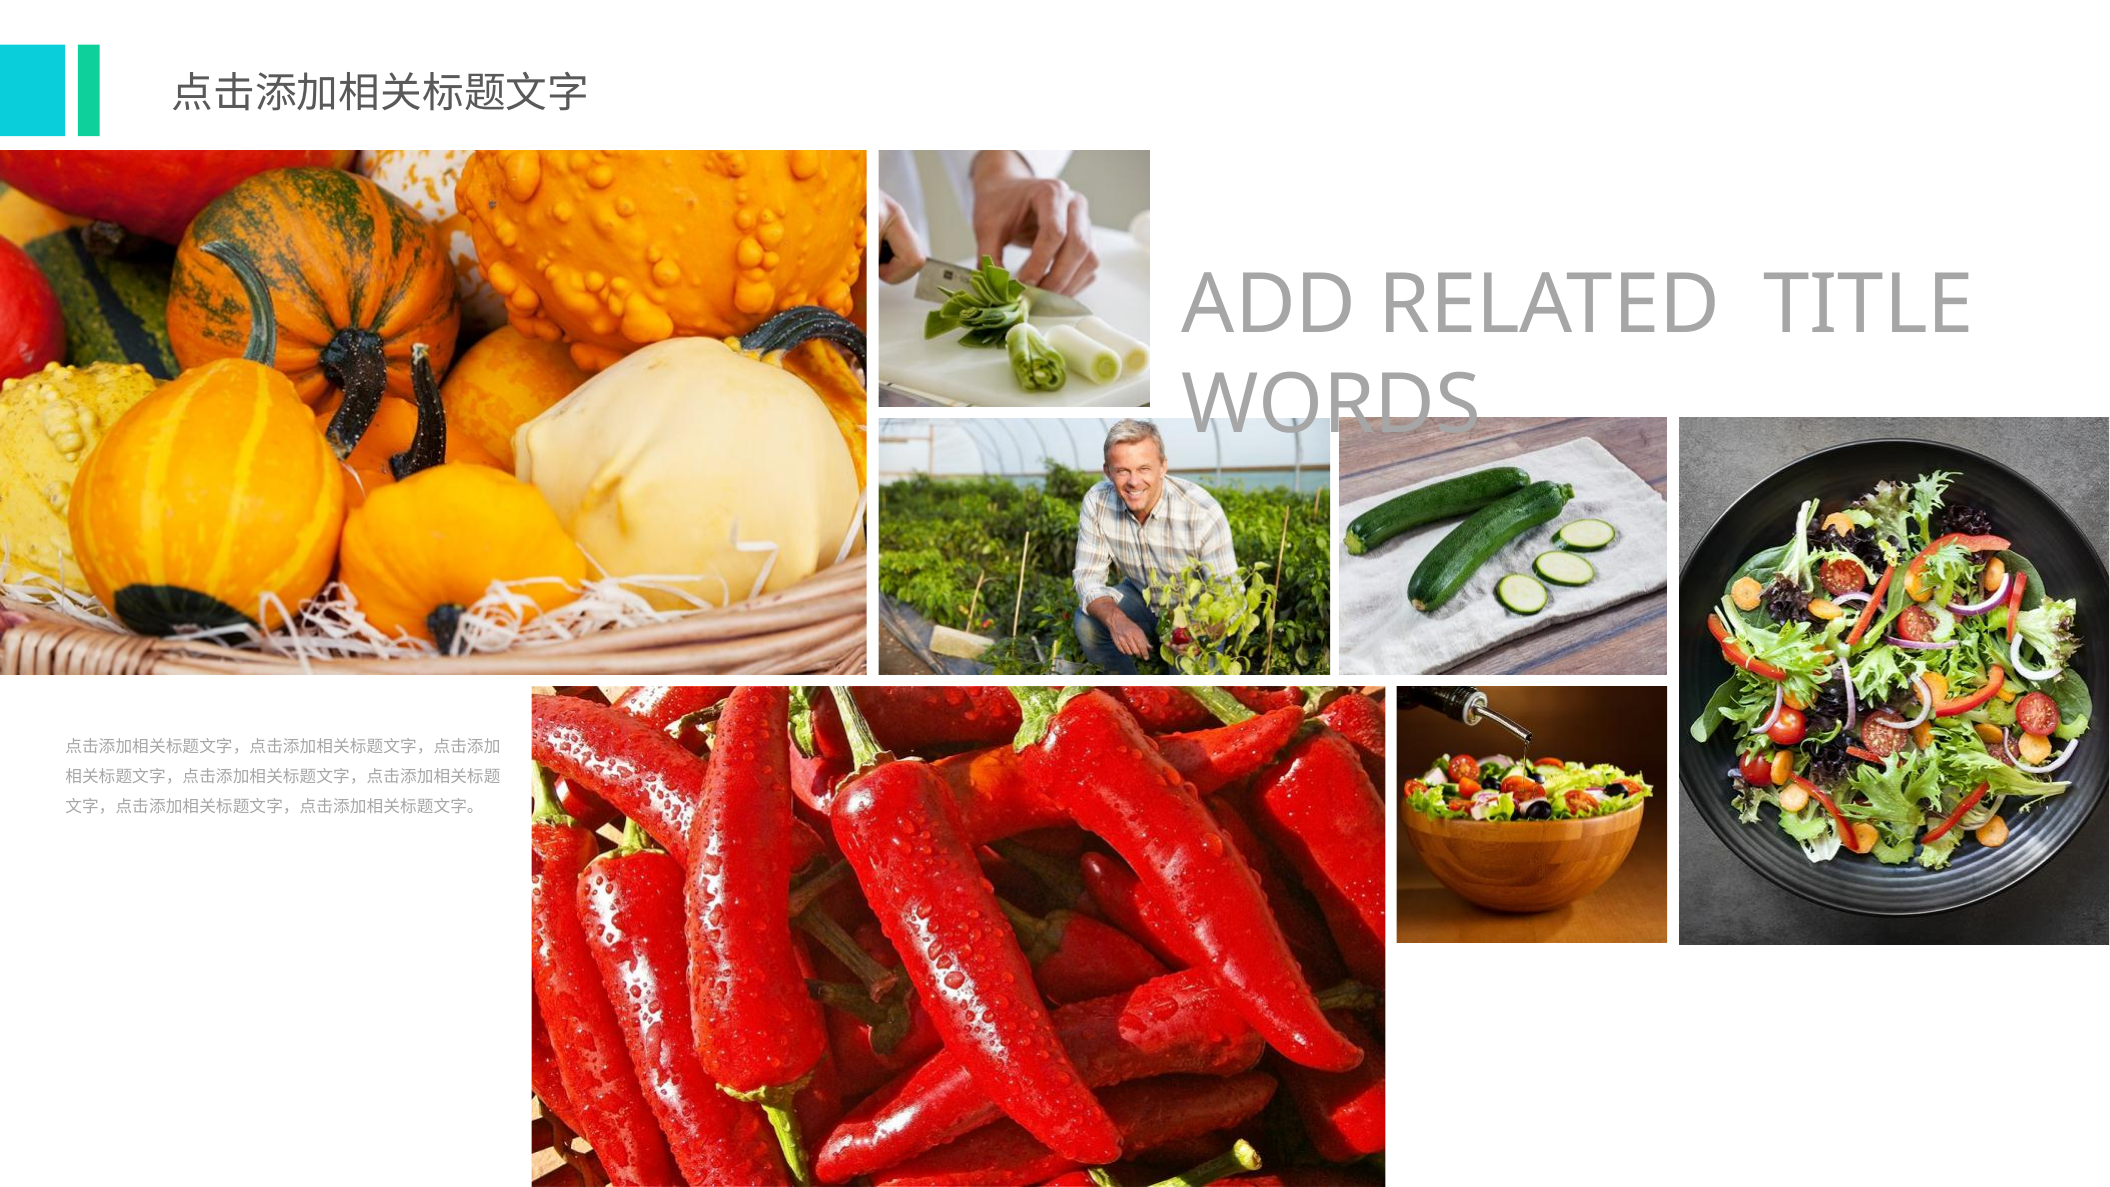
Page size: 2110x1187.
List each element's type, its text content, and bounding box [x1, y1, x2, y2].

text_box [531, 686, 1386, 1187]
text_box ADD RELATED TITLE WORDS [1167, 241, 2110, 457]
text_box [0, 150, 867, 675]
text_box [878, 418, 1331, 675]
text_box [1339, 457, 1667, 675]
text_box [1396, 686, 1668, 943]
text_box [1679, 457, 2110, 945]
text_box 点击添加相关标题文字，点击添加相关标题文字，点击添加相关标题文字，点击添加相关标题文字，点击添加相关标题文字，点击添加相关标题文字，点击添加相关标题文字。 [50, 718, 517, 824]
text_box [878, 150, 1150, 407]
text_box 点击添加相关标题文字 [135, 44, 625, 137]
